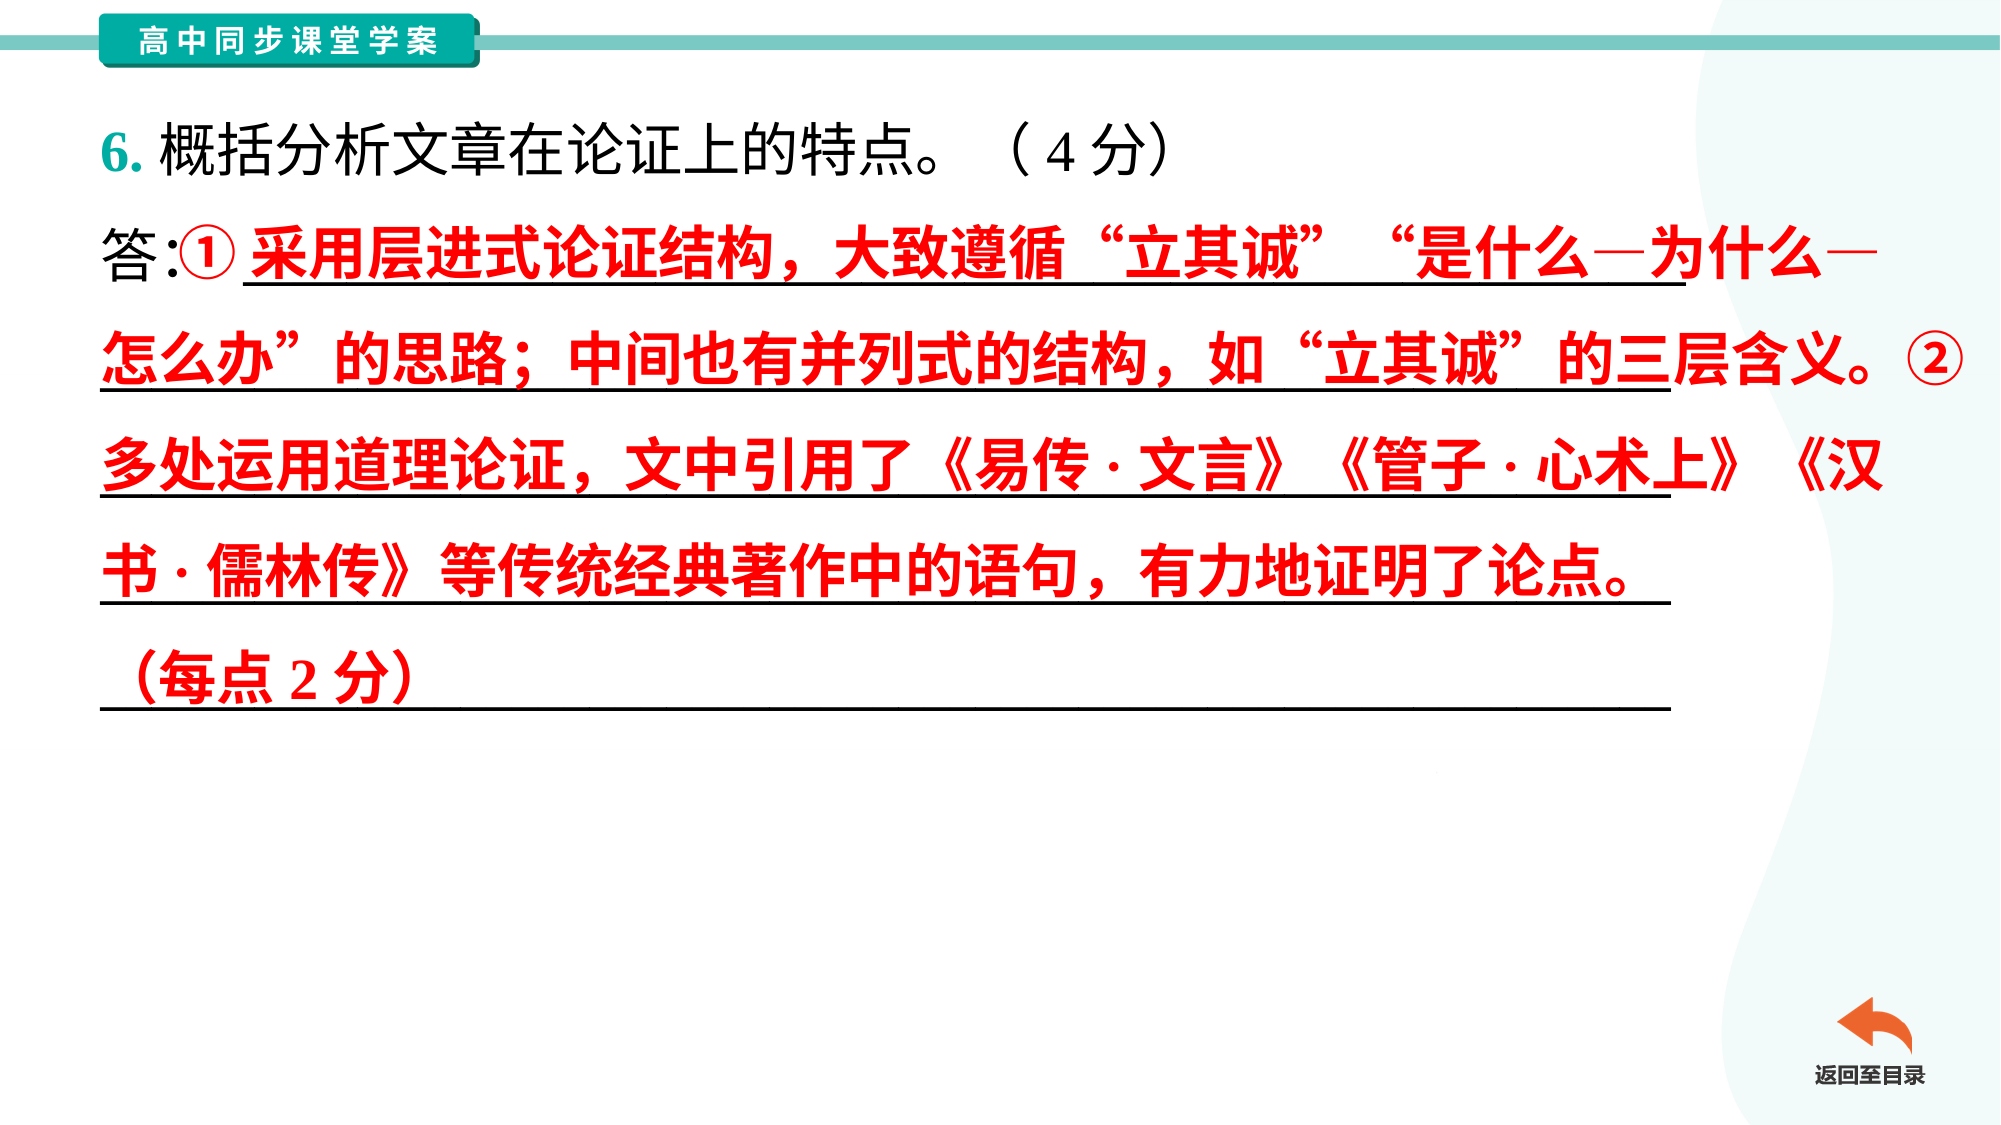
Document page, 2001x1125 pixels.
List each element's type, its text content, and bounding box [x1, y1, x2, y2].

text_box ①采用层进式论证结构，大致遵循“立其诚”“是什么—为什么— 怎么办”的思路；中间也有并列式的结构，如“立其诚”的三层含义。② 多处运用道理论证，文中引用了《易传·文言》《管子·心术上》《汉 书·儒林传》等传统经典著作中的语句，有力地证明了论点。 （每点2分） [100, 179, 1899, 711]
text_box 6.概括分析文章在论证上的特点。（4分） 答： ________________________________________________________ _____________________________________________________________ _____________________________________________________________ _____________________________________________________________ _____________________________________________________________ [100, 711, 1899, 715]
text_box 6.概括分析文章在论证上的特点。（4分） 答： ________________________________________________________ _____________________________________________________________ _____________________________________________________________ _____________________________________________________________ _____________________________________________________________ [100, 76, 1899, 179]
picture [0, 0, 2000, 1125]
